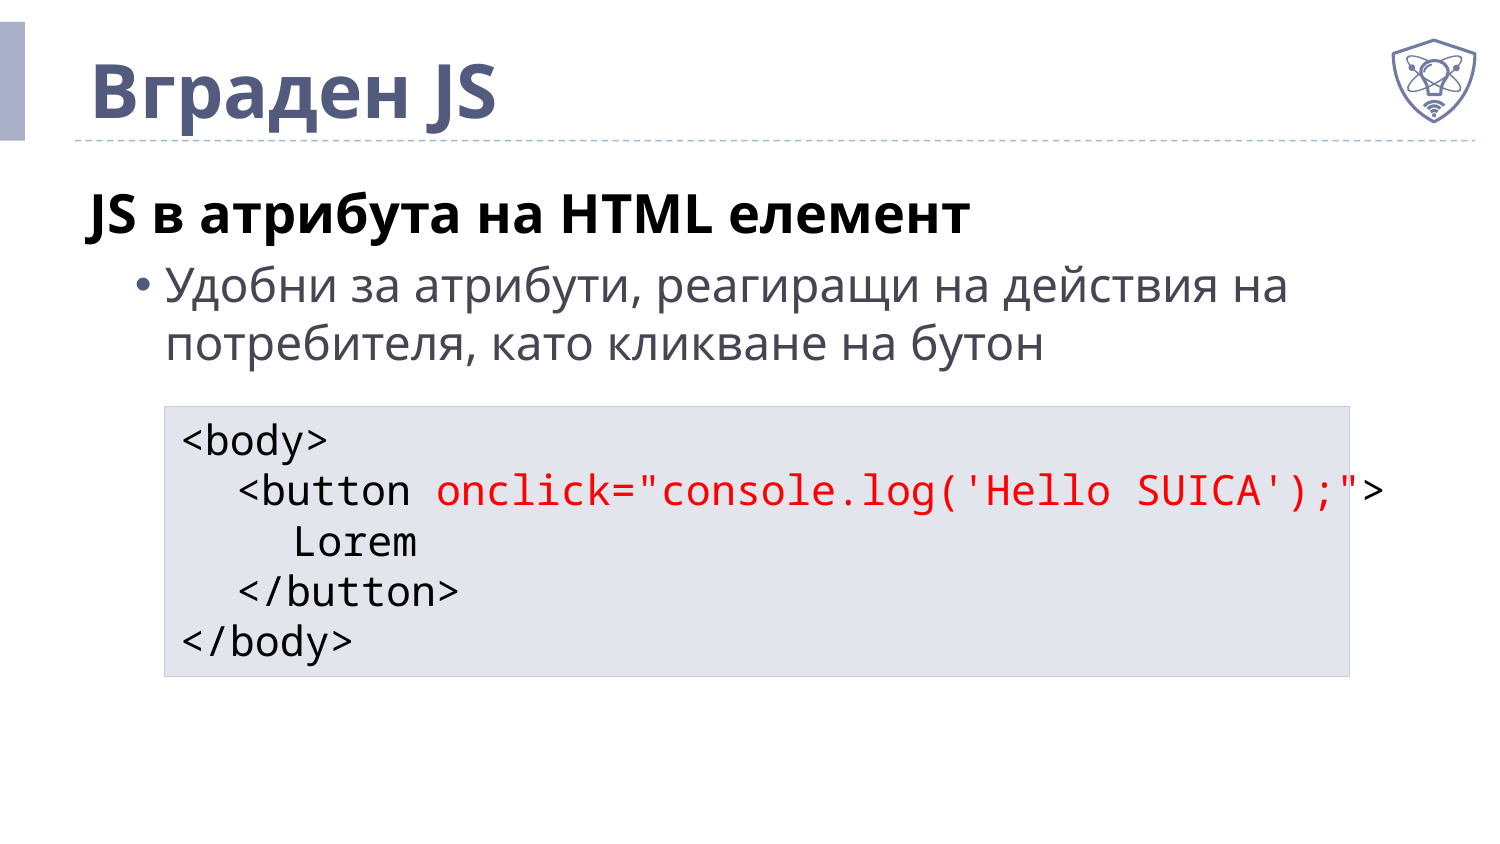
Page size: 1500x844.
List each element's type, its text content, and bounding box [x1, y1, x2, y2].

title Вграден JS [75, 18, 1475, 141]
text_box <body> <button onclick="console.log('Hello SUICA');"> Lorem </button> </body> [164, 406, 1350, 677]
list JS в атрибута на HTML елемент Удобни за атрибути, реагиращи на действия на потребителя, като кликване на бутон [75, 171, 1475, 835]
